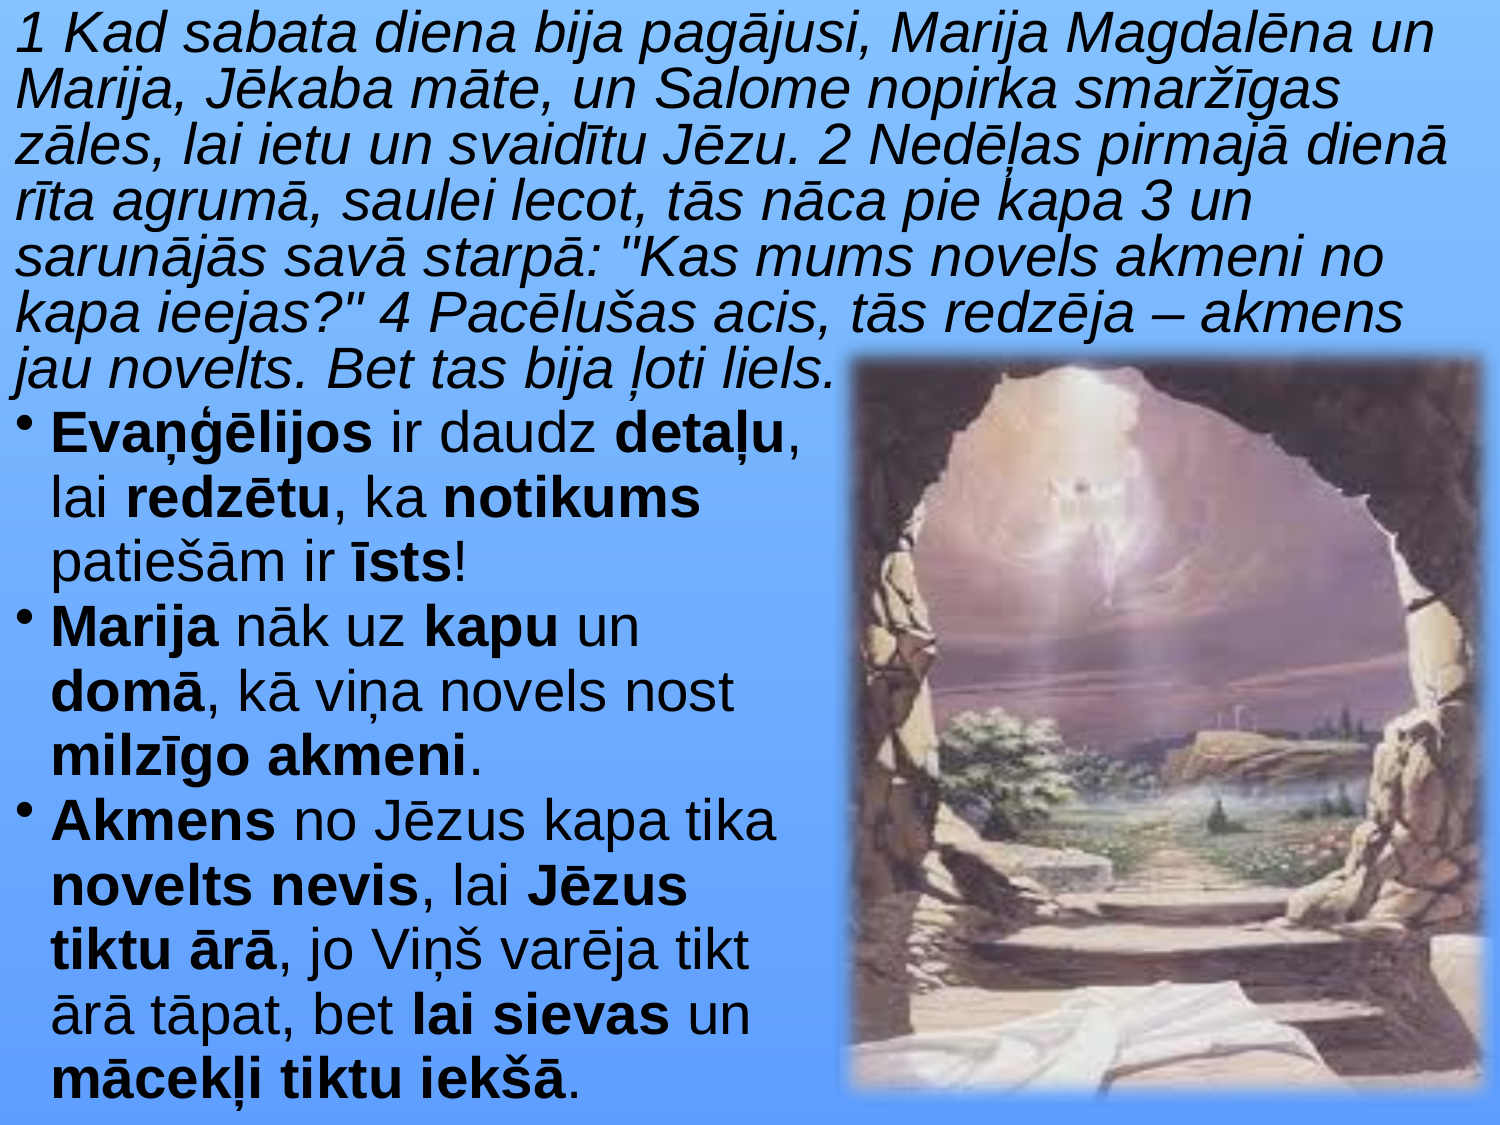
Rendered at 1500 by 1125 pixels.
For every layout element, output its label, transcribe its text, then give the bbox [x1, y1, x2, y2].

picture [831, 337, 1500, 1108]
list 1 Kad sabata diena bija pagājusi, Marija Magdalēna un Marija, Jēkaba māte, un Salome nopirka smaržīgas zāles, lai ietu un svaidītu Jēzu. 2 Nedēļas pirmajā dienā rīta agrumā, saulei lecot, tās nāca pie kapa 3 un sarunājās savā starpā: "Kas mums novels akmeni no kapa ieejas?" 4 Pacēlušas acis, tās redzēja – akmens jau novelts. Bet tas bija ļoti liels. [0, 0, 1500, 178]
text_box Evaņģēlijos ir daudz detaļu, lai redzētu, ka notikums patiešām ir īsts! Marija nāk uz kapu un domā, kā viņa novels nost milzīgo akmeni. Akmens no Jēzus kapa tika novelts nevis, lai Jēzus tiktu ārā, jo Viņš varēja tikt ārā tāpat, bet lai sievas un mācekļi tiktu iekšā. [0, 392, 832, 1118]
